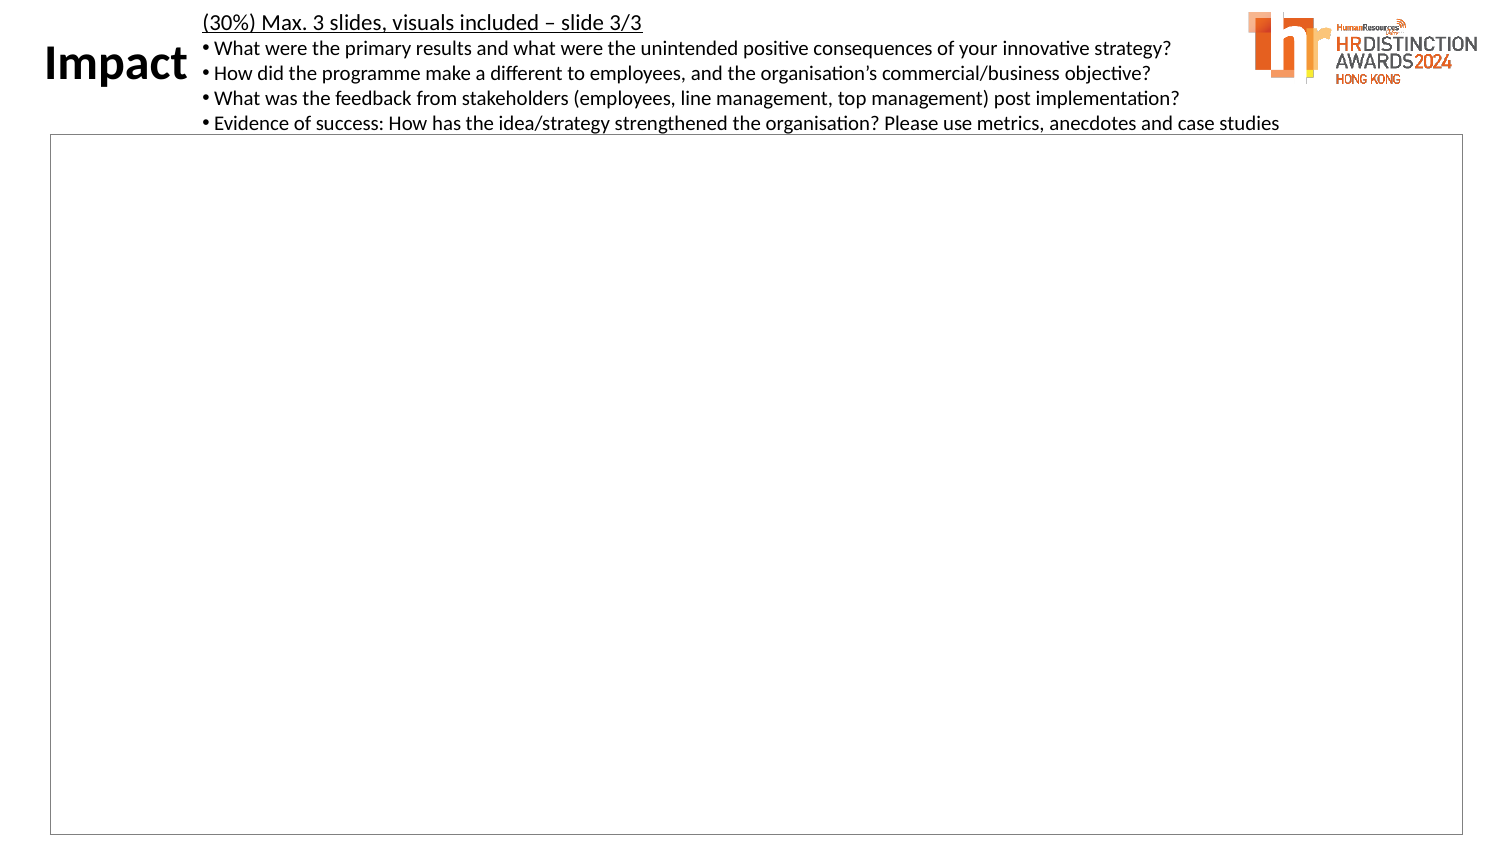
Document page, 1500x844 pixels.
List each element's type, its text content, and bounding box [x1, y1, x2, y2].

text_box Impact [29, 15, 187, 103]
table_header [51, 135, 1462, 834]
picture [1325, 0, 1500, 96]
text_box (30%) Max. 3 slides, visuals included – slide 3/3 What were the primary results and what were the unintended positive consequences of your innovative strategy? How did the programme make a different to employees, and the organisation’s commercial/business objective? What was the feedback from stakeholders (employees, line management, top management) post implementation? Evidence of success: How has the idea/strategy strengthened the organisation? Please use metrics, anecdotes and case studies [187, 0, 1325, 134]
